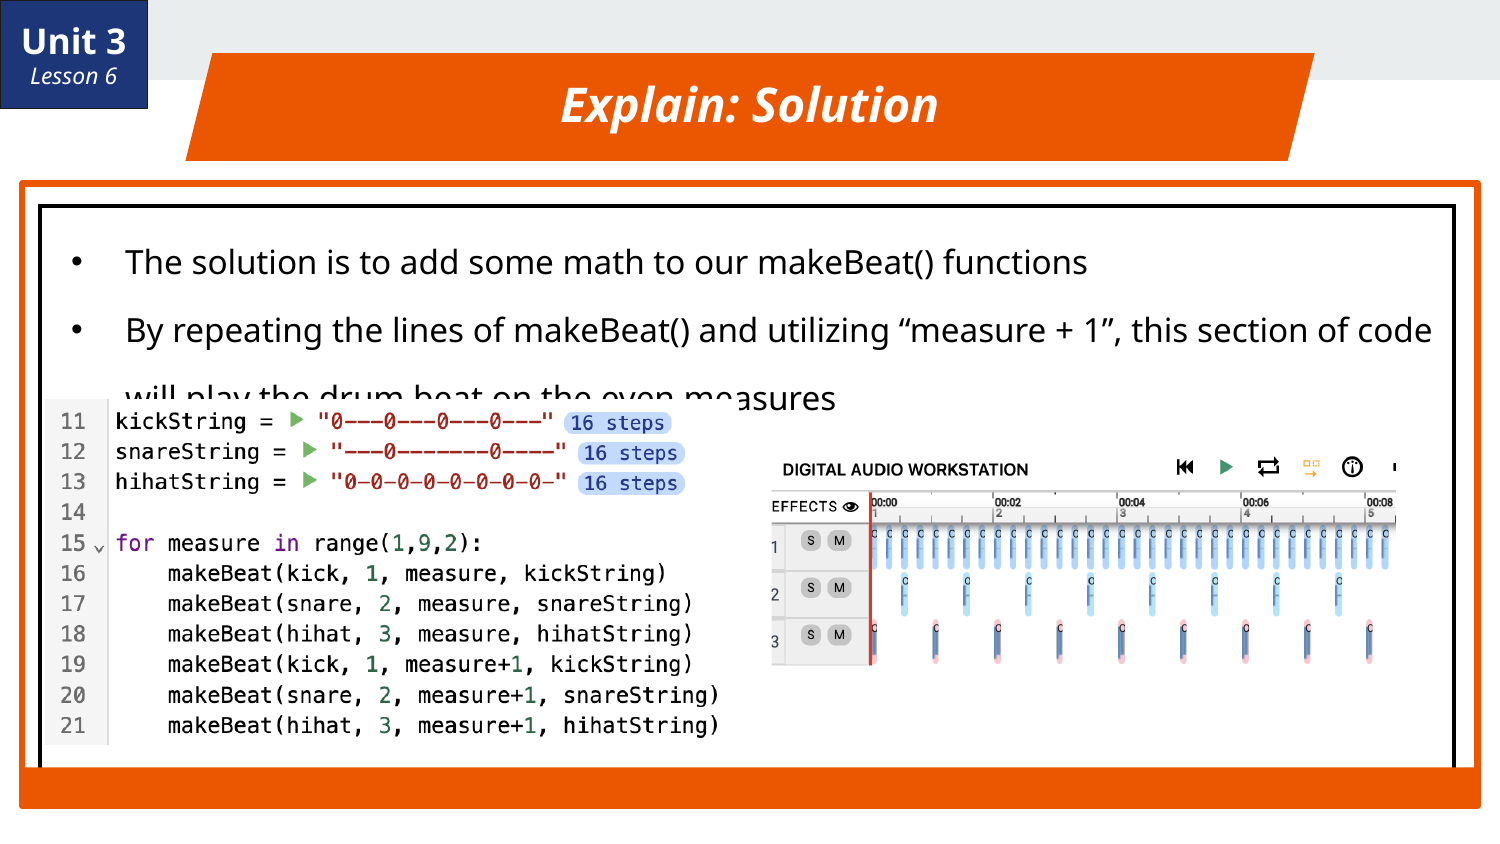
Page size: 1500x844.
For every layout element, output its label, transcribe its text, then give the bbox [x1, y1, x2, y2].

picture [25, 186, 1475, 804]
text_box [185, 53, 1315, 161]
text_box Unit 3 Lesson 6 [0, 0, 148, 109]
title Explain: Solution [221, 60, 1279, 155]
